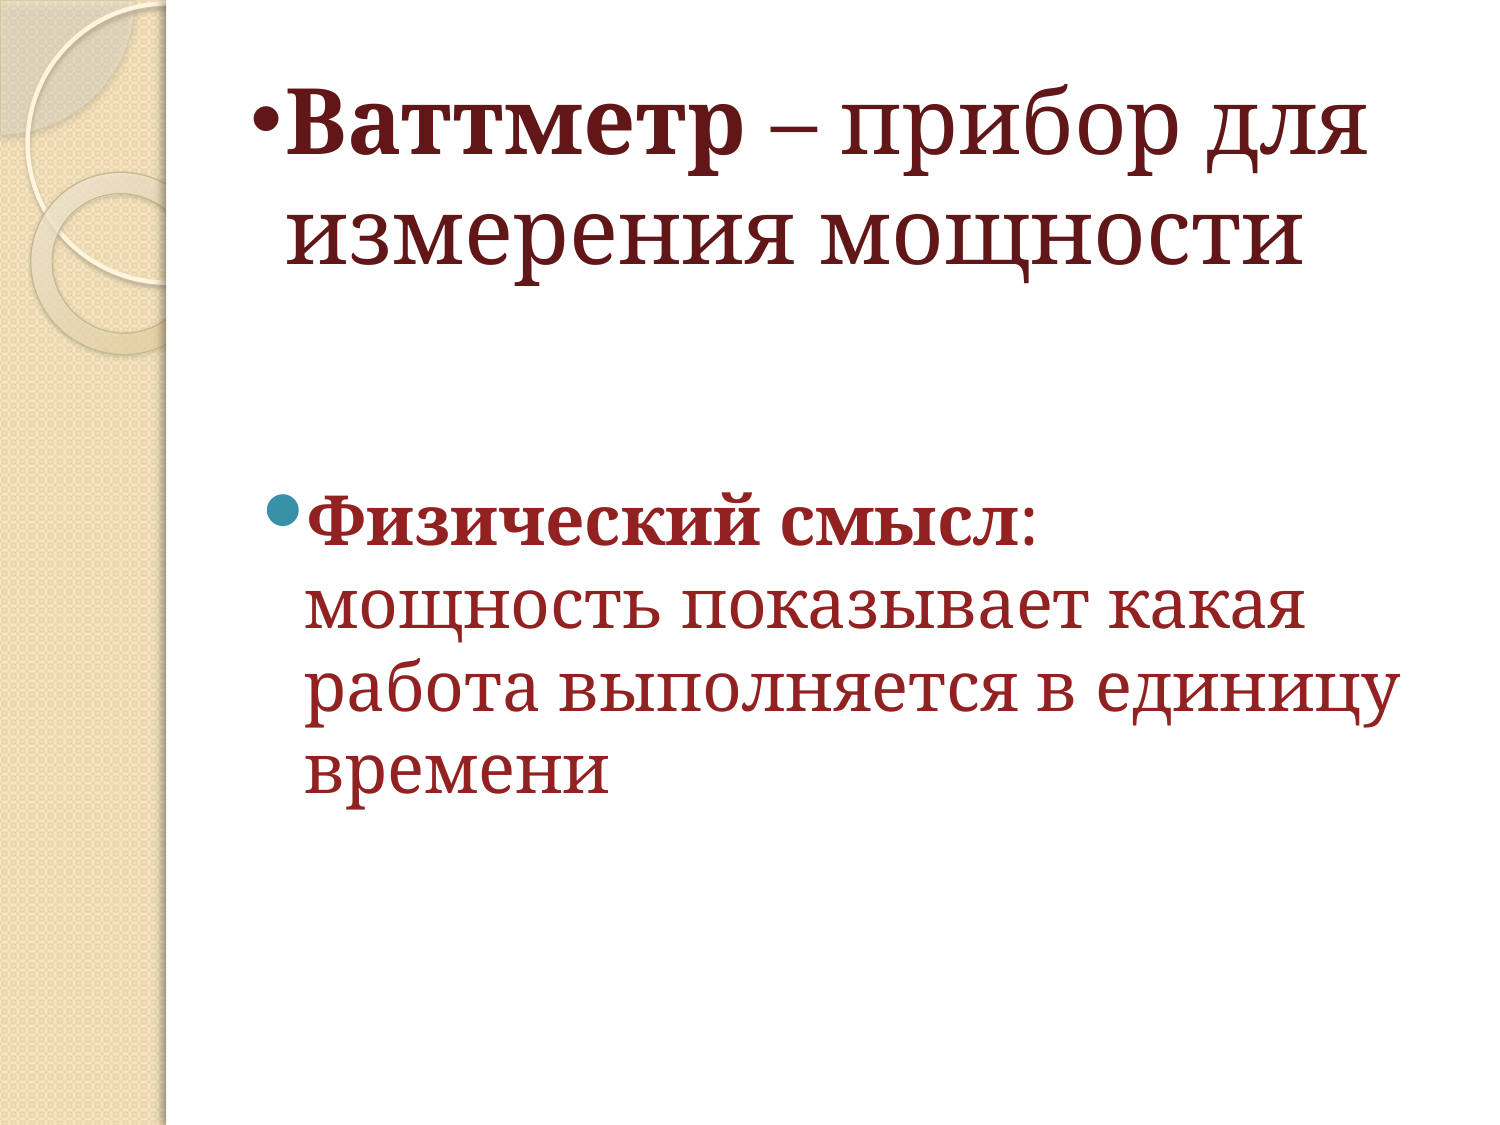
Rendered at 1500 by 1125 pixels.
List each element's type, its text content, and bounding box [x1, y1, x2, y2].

title Ваттметр – прибор для измерения мощности [235, 45, 1466, 411]
list Физический смысл: мощность показывает какая работа выполняется в единицу времени [235, 468, 1418, 821]
